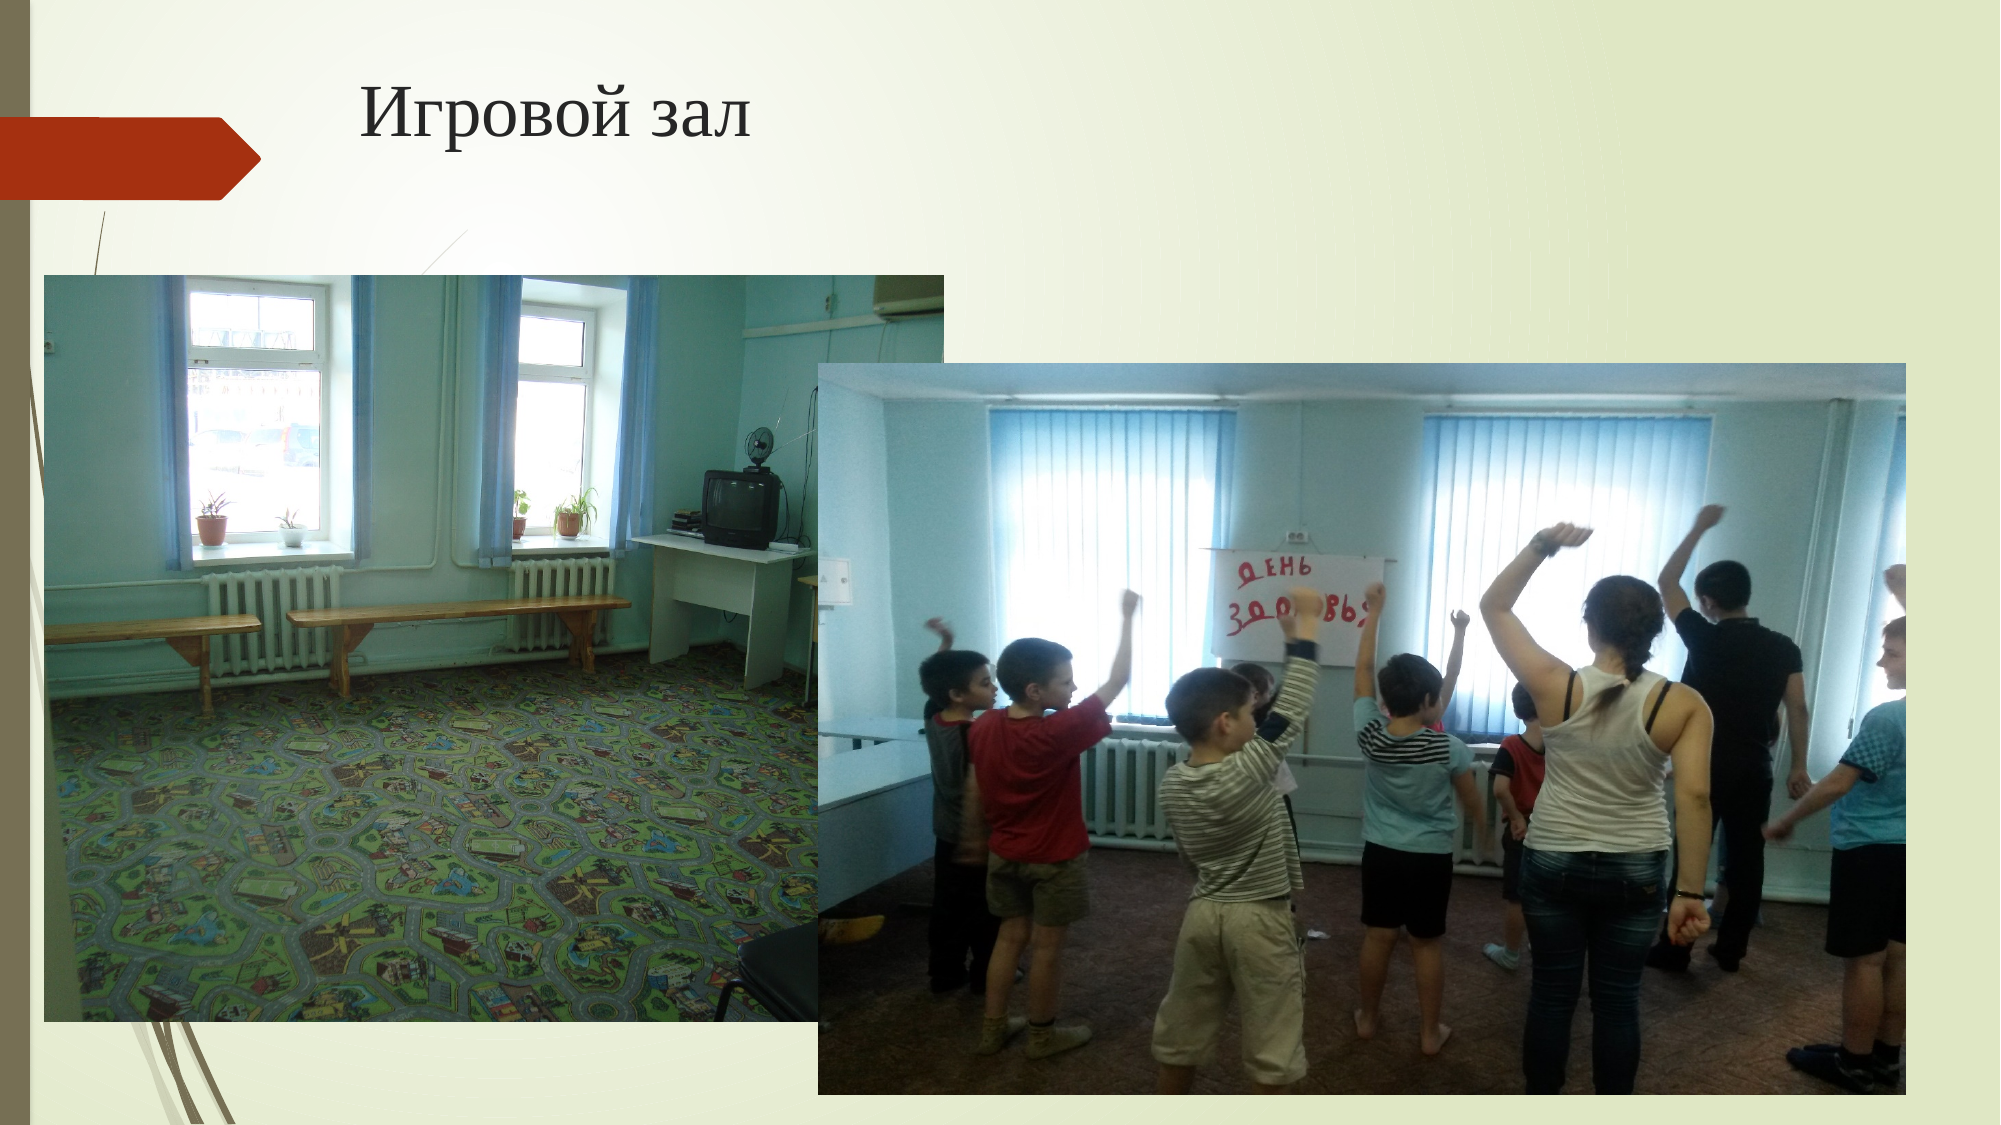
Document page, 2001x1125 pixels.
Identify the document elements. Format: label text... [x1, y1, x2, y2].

title Игровой зал [344, 54, 1896, 213]
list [44, 275, 944, 1022]
picture [818, 363, 1906, 1095]
